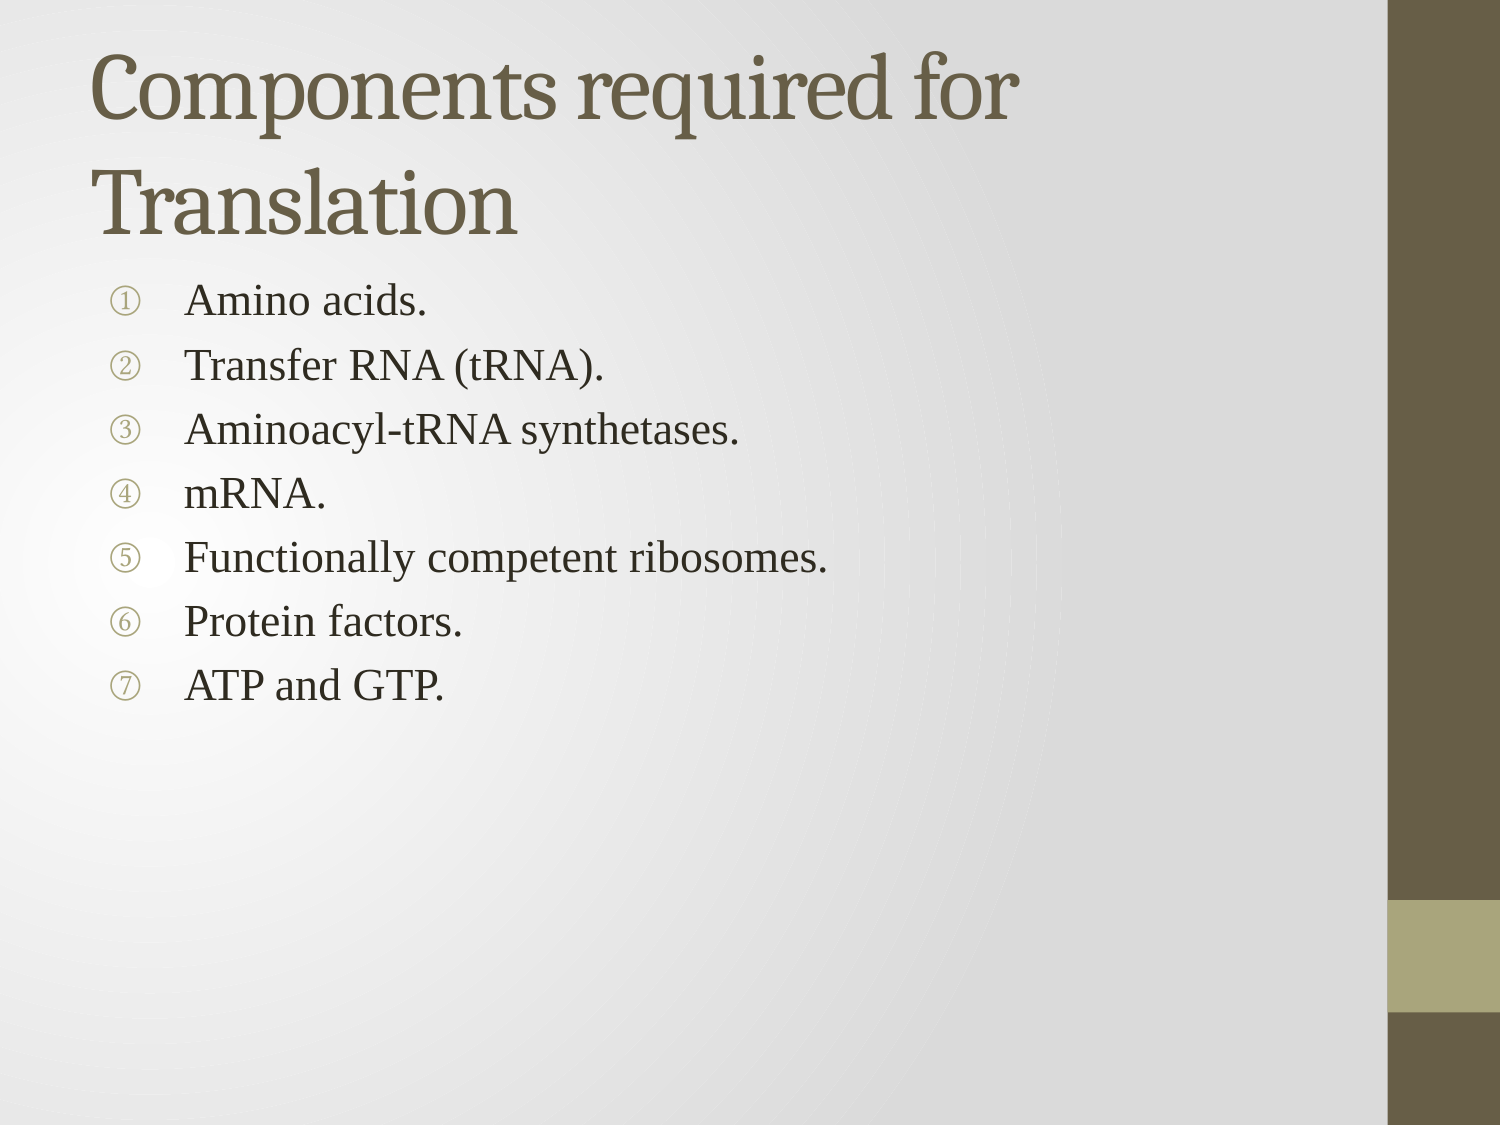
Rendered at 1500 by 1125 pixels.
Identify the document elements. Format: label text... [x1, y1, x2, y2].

list Amino acids. Transfer RNA (tRNA). Aminoacyl-tRNA synthetases. mRNA. Functionally competent ribosomes. Protein factors. ATP and GTP. [75, 262, 1325, 1050]
title Components required for Translation [75, 45, 1325, 233]
